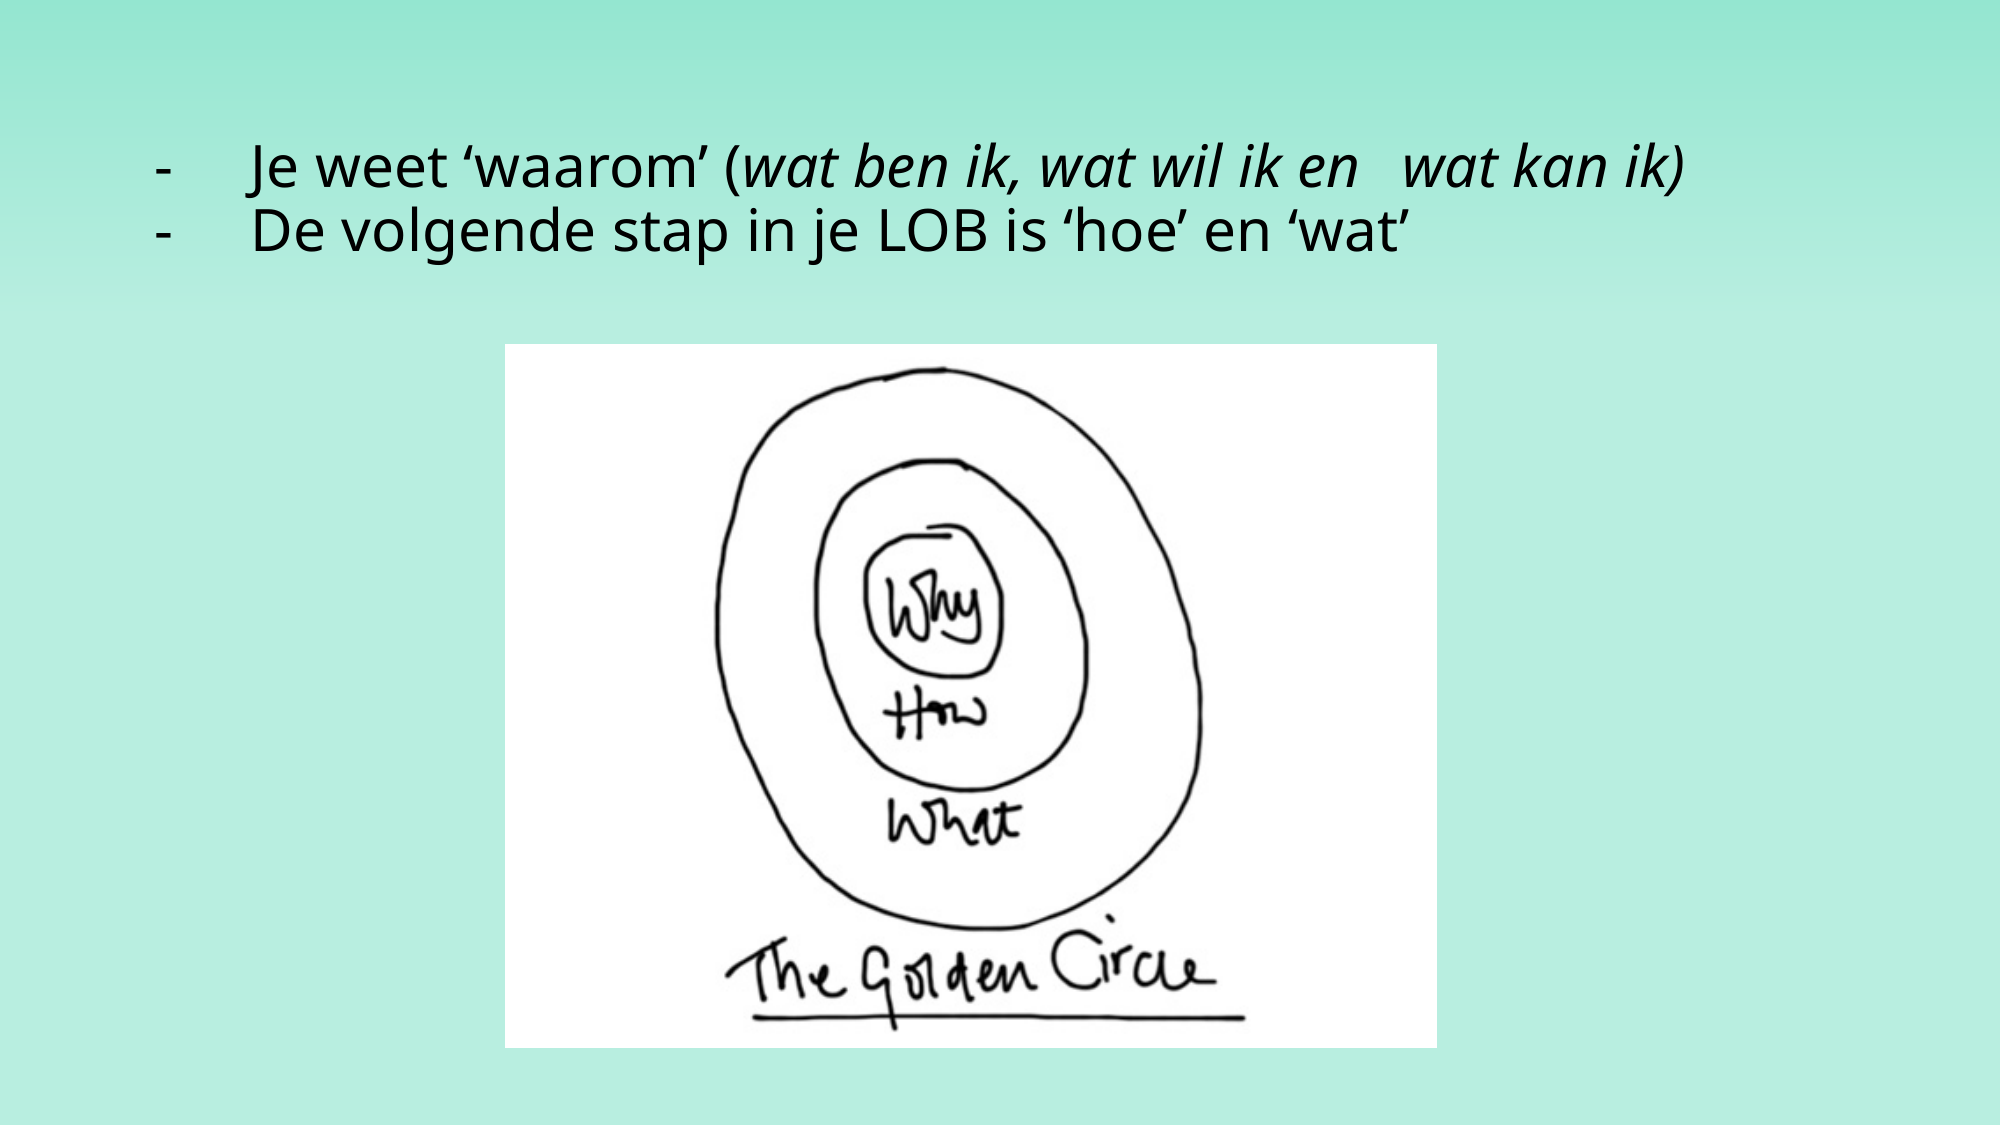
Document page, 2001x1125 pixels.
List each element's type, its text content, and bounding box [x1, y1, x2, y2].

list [505, 344, 1437, 1048]
title - Je weet ‘waarom’ (wat ben ik, wat wil ik en wat kan ik) - De volgende stap in je LOB is ‘hoe’ en ‘wat’ [139, 126, 1865, 345]
